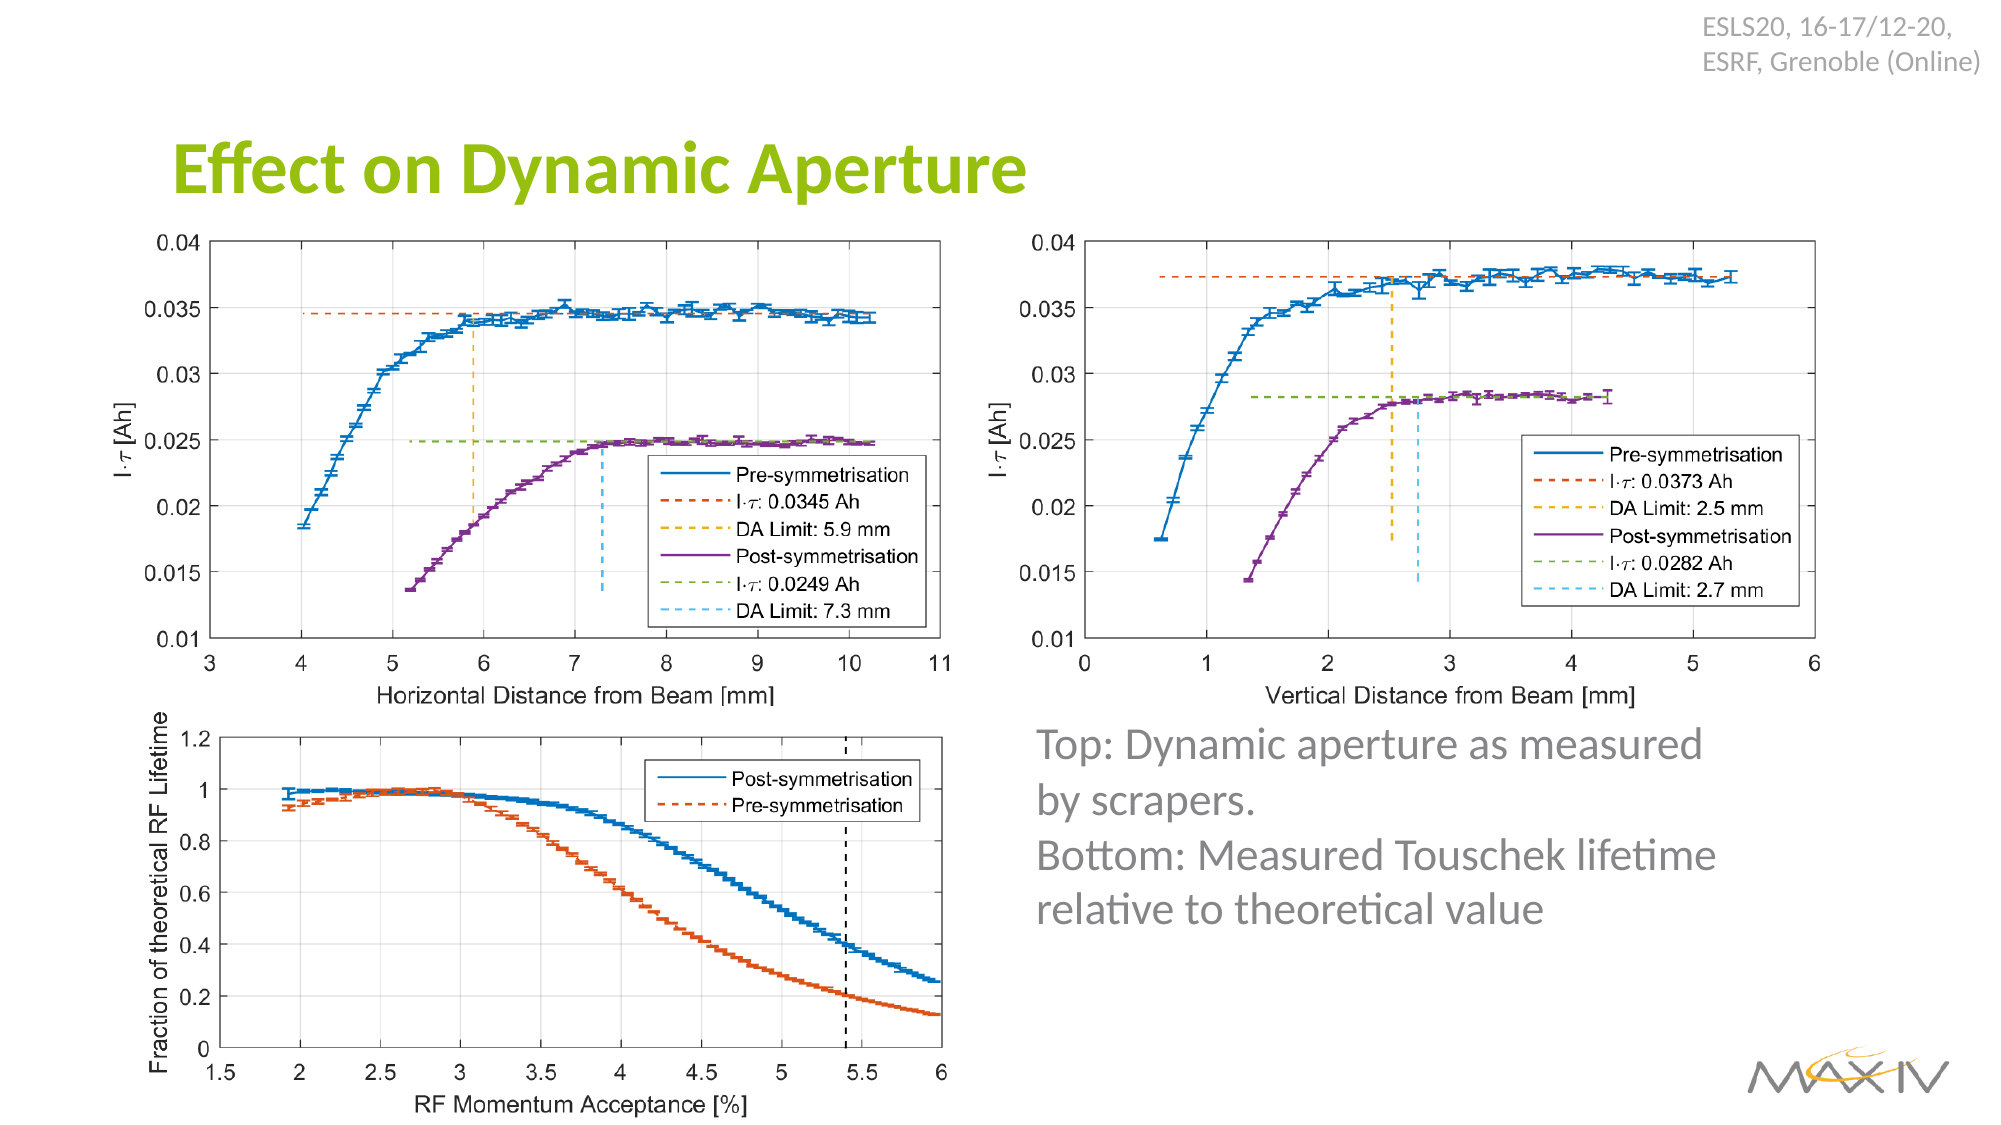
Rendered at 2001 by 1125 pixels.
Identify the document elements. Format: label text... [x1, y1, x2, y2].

picture [98, 706, 1030, 1118]
title Effect on Dynamic Aperture [164, 0, 1827, 202]
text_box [87, 202, 1904, 709]
picture [1746, 1045, 1951, 1094]
text_box Top: Dynamic aperture as measured by scrapers. Bottom: Measured Touschek lifetime relative to theoretical value [1030, 709, 1746, 942]
